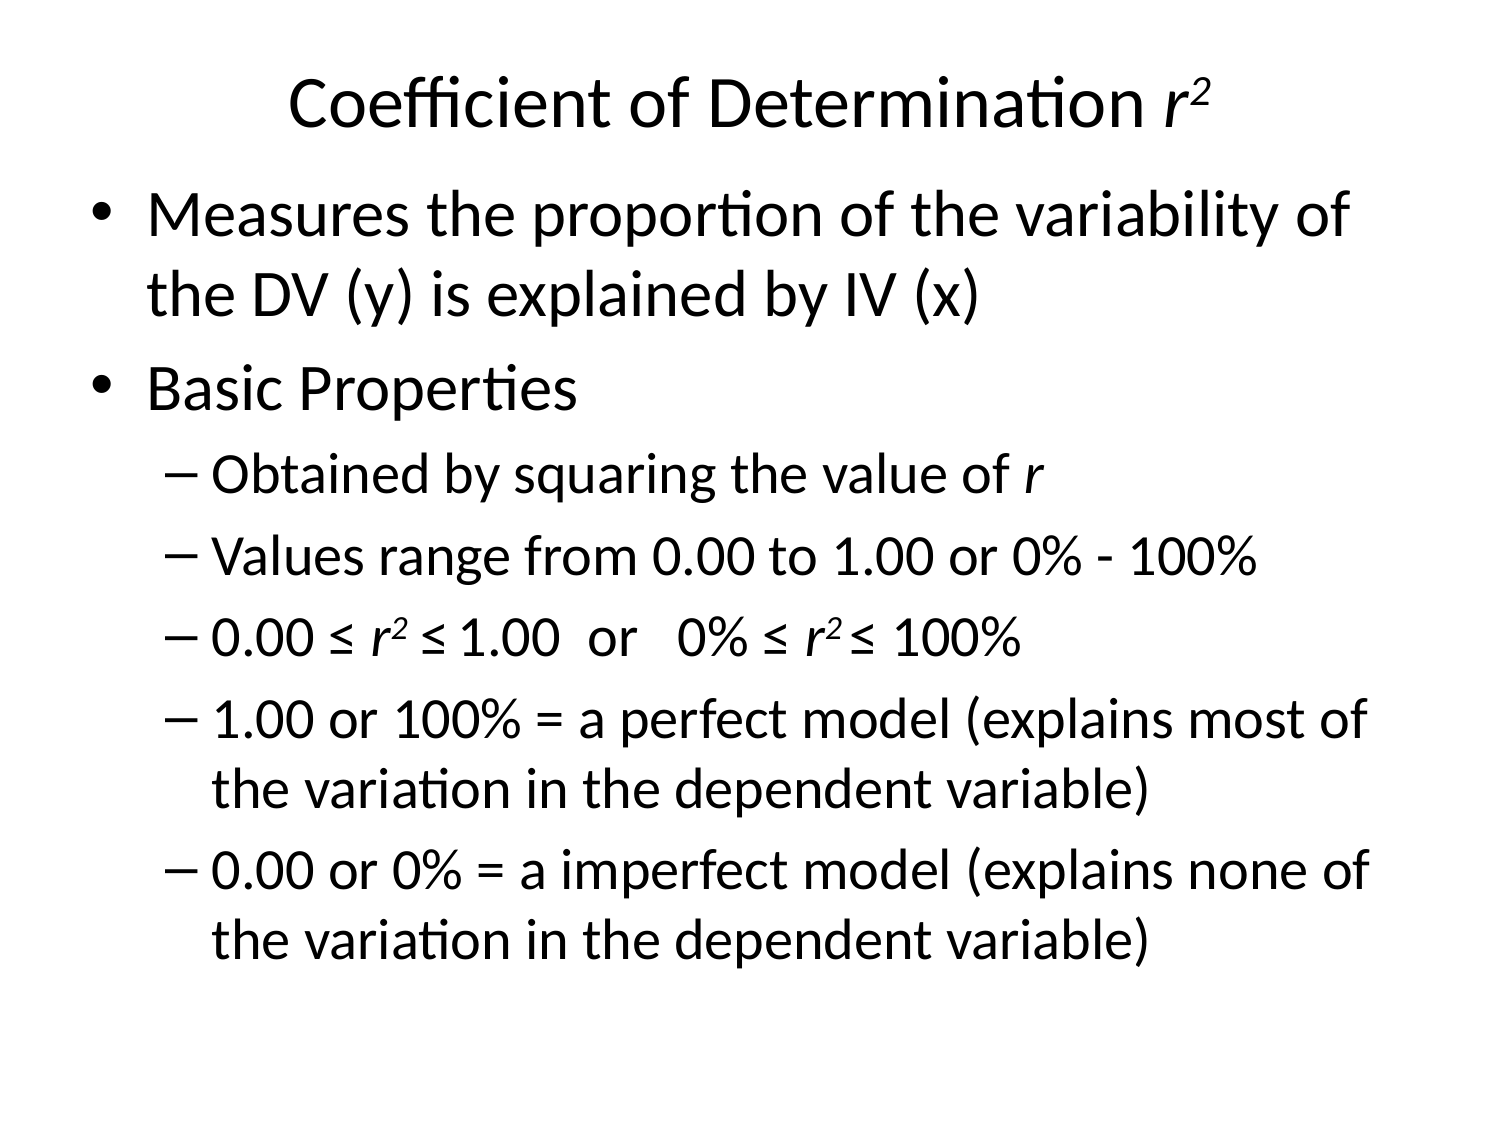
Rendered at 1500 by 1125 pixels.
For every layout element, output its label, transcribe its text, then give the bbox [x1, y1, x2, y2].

title Coefficient of Determination r2 [75, 45, 1425, 150]
list Measures the proportion of the variability of the DV (y) is explained by IV (x) Basic Properties Obtained by squaring the value of r Values range from 0.00 to 1.00 or 0% - 100% 0.00 ≤ r2 ≤ 1.00 or 0% ≤ r2 ≤ 100% 1.00 or 100% = a perfect model (explains most of the variation in the dependent variable) 0.00 or 0% = a imperfect model (explains none of the variation in the dependent variable) [75, 162, 1425, 1050]
